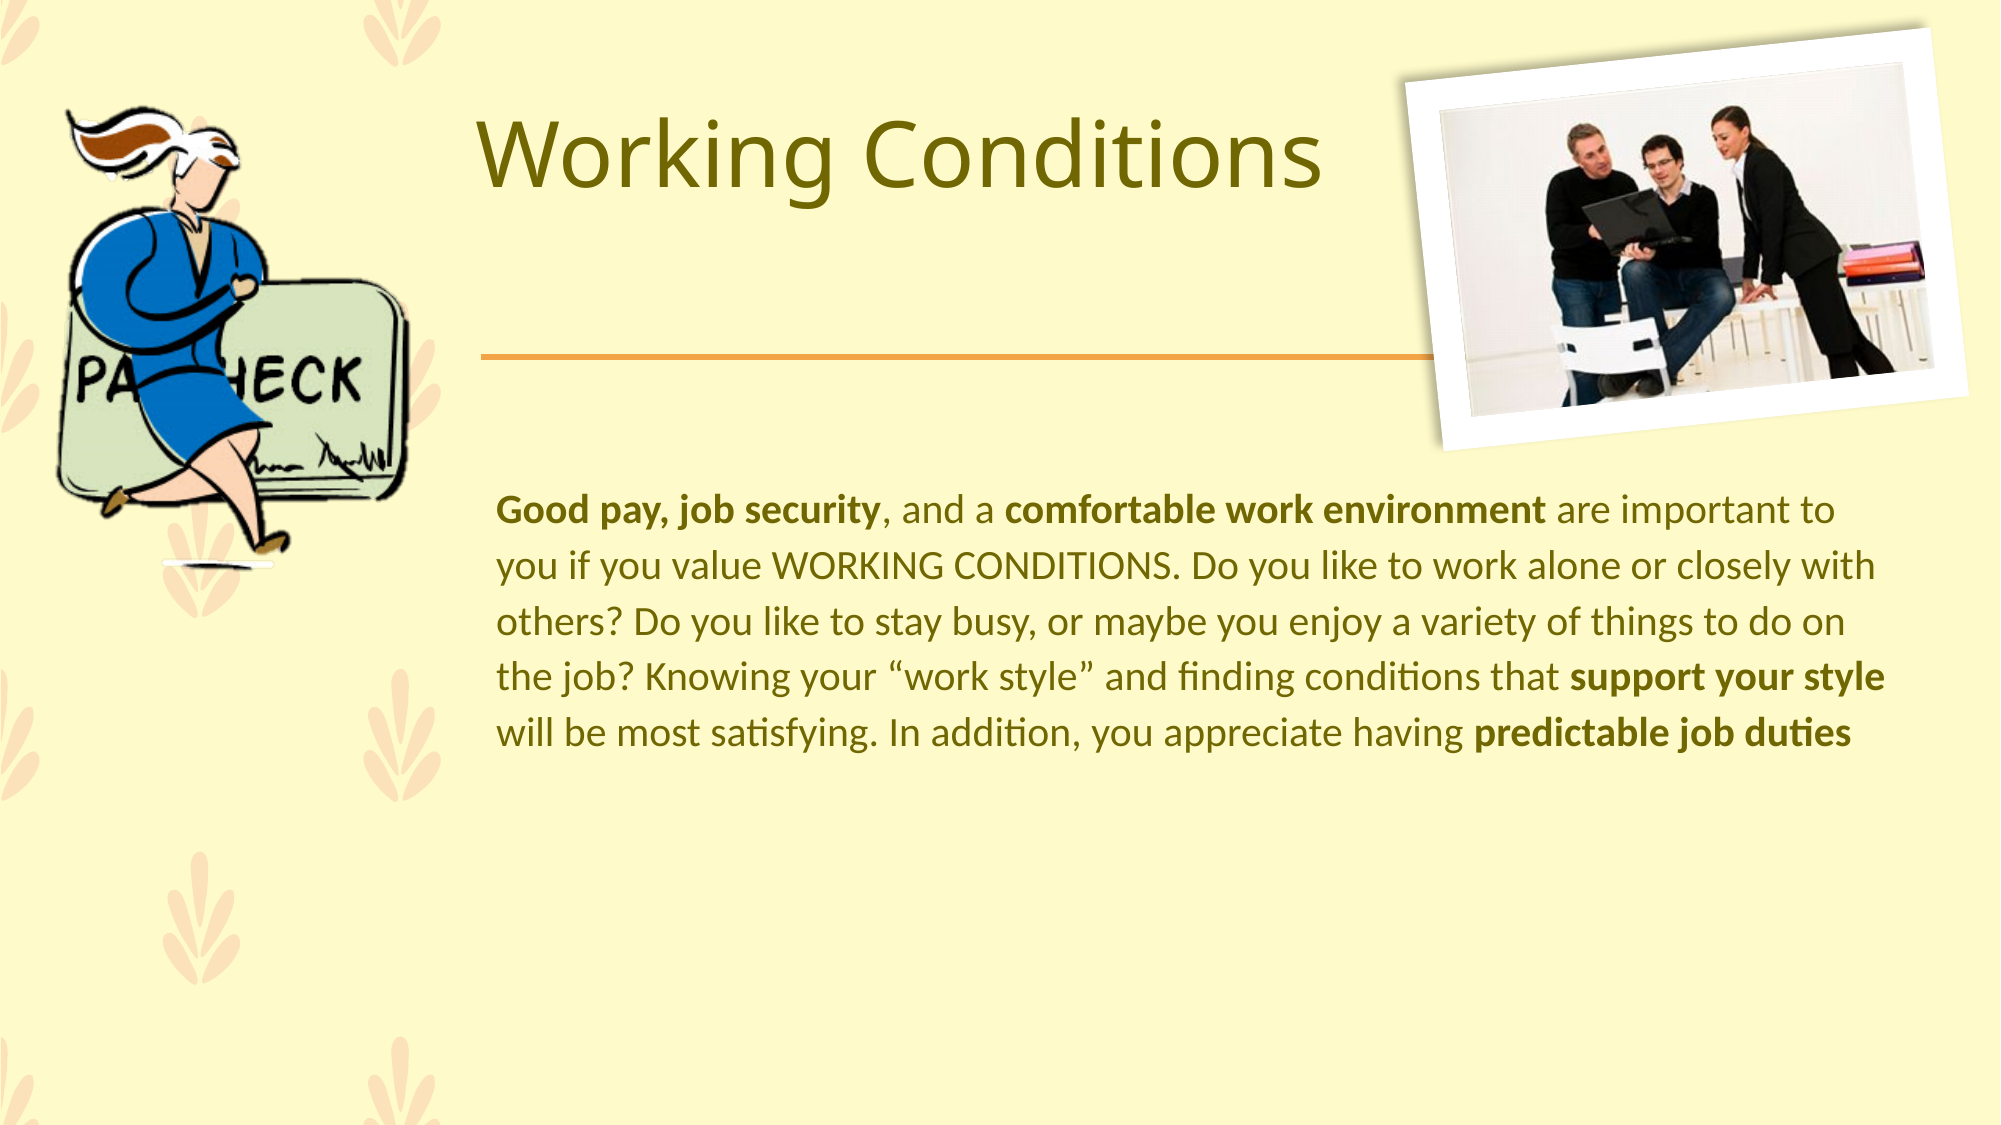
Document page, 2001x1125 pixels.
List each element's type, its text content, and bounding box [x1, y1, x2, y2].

picture [1440, 62, 1934, 416]
title Working Conditions [460, 93, 1420, 350]
picture [20, 84, 439, 614]
list Good pay, job security, and a comfortable work environment are important to you if you value WORKING CONDITIONS. Do you like to work alone or closely with others? Do you like to stay busy, or maybe you enjoy a variety of things to do on the job? Knowing your “work style” and finding conditions that support your style will be most satisfying. In addition, you appreciate having predictable job duties [481, 399, 1920, 999]
